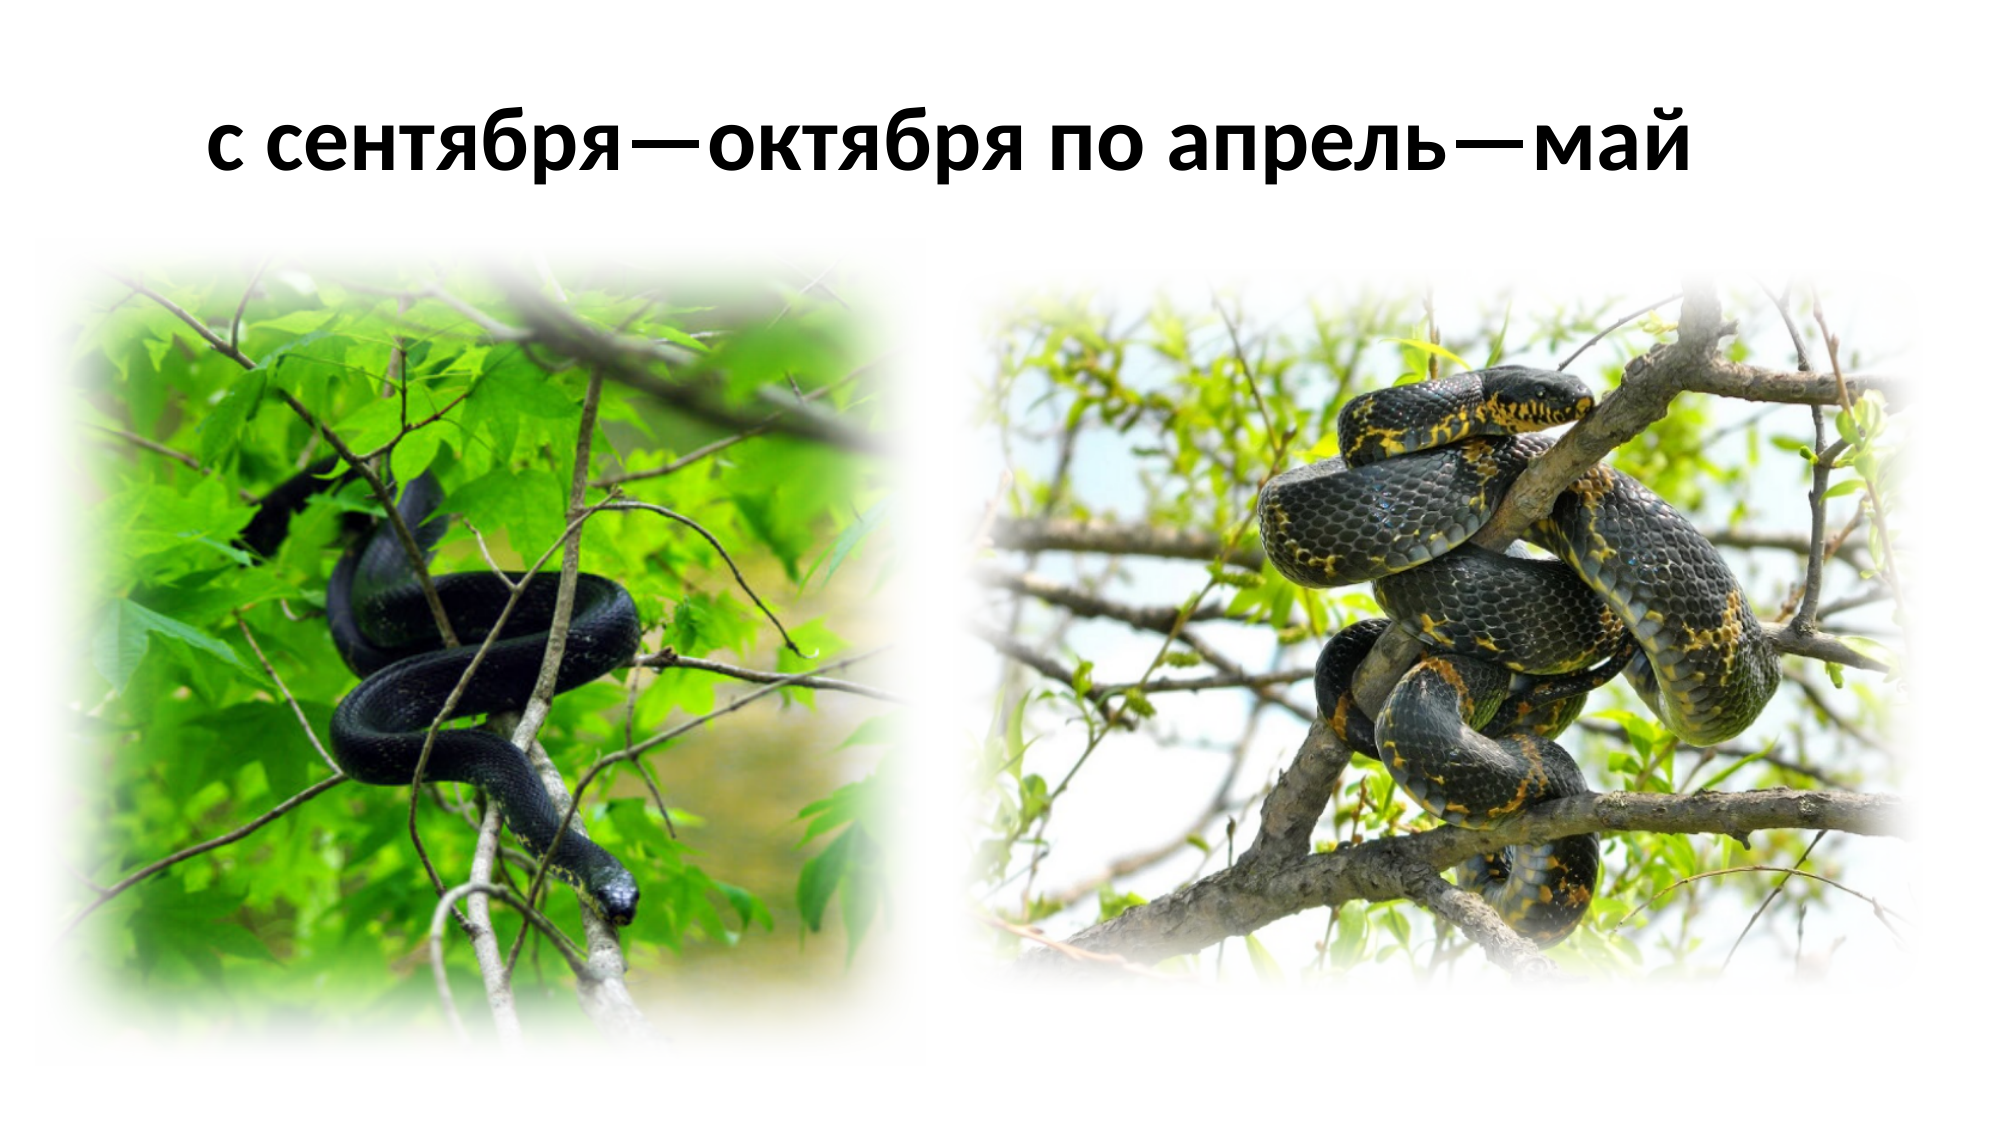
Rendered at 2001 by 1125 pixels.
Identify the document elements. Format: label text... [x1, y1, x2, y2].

picture [35, 238, 925, 1066]
list с сентября—октября по апрель—май [105, 83, 1796, 450]
picture [950, 266, 1926, 998]
